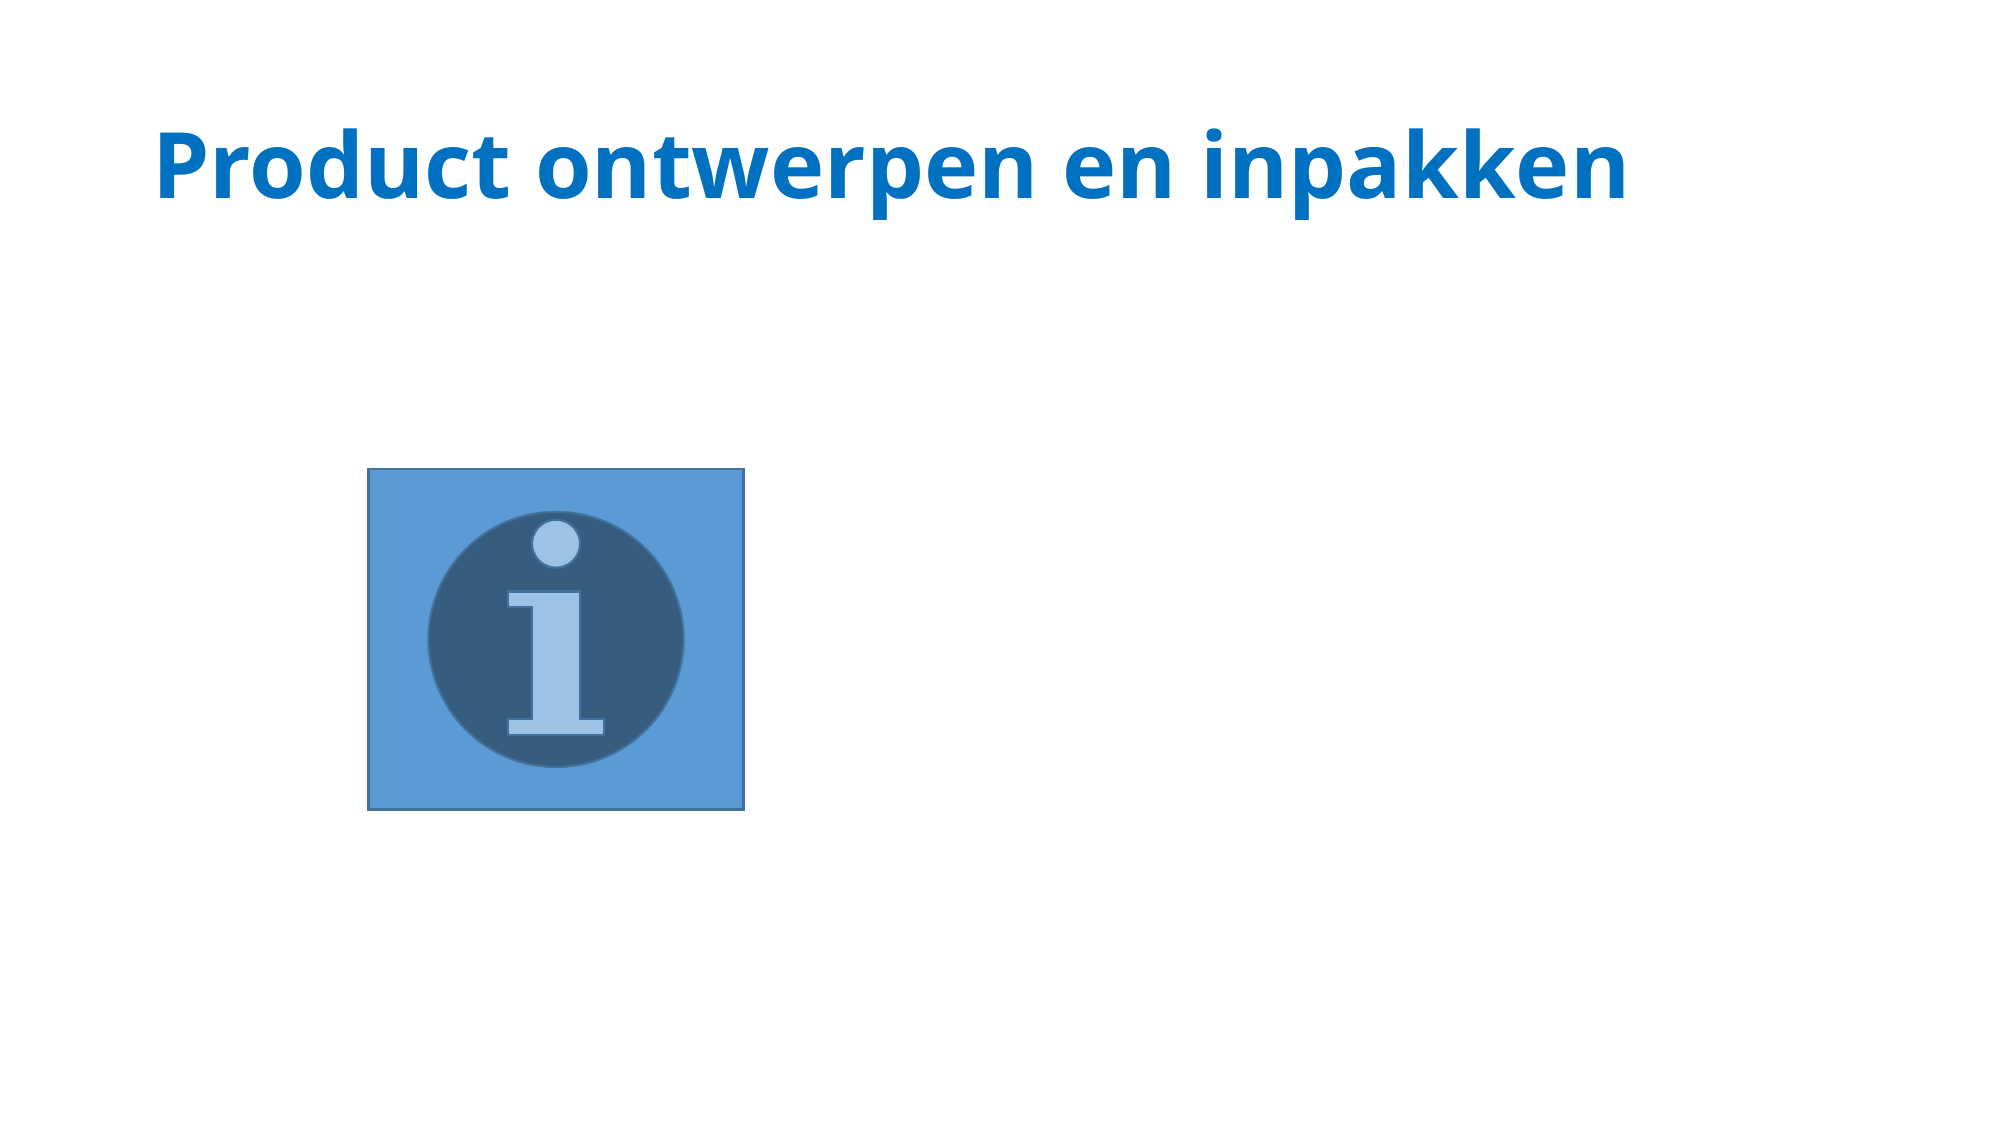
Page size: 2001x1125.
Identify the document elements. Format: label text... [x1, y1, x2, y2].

text_box [367, 468, 745, 811]
title Product ontwerpen en inpakken [137, 59, 1863, 278]
